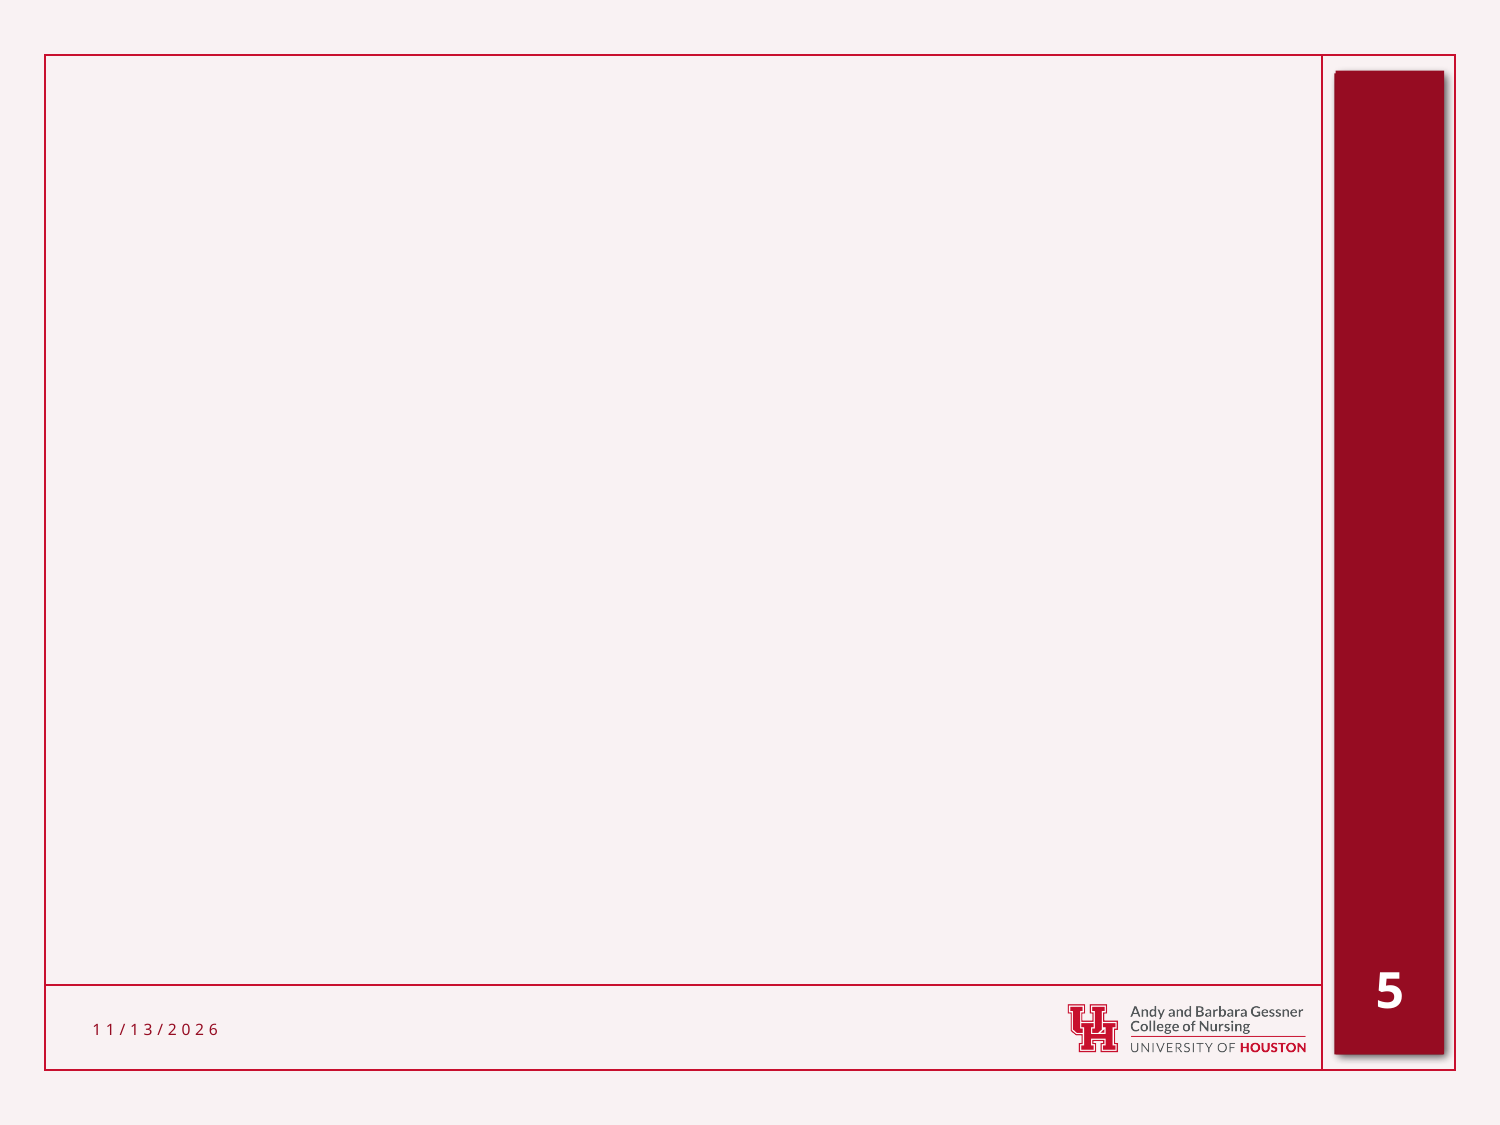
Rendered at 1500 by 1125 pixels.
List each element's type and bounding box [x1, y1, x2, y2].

slide_number [77, 1007, 466, 1055]
picture [1063, 992, 1331, 1065]
